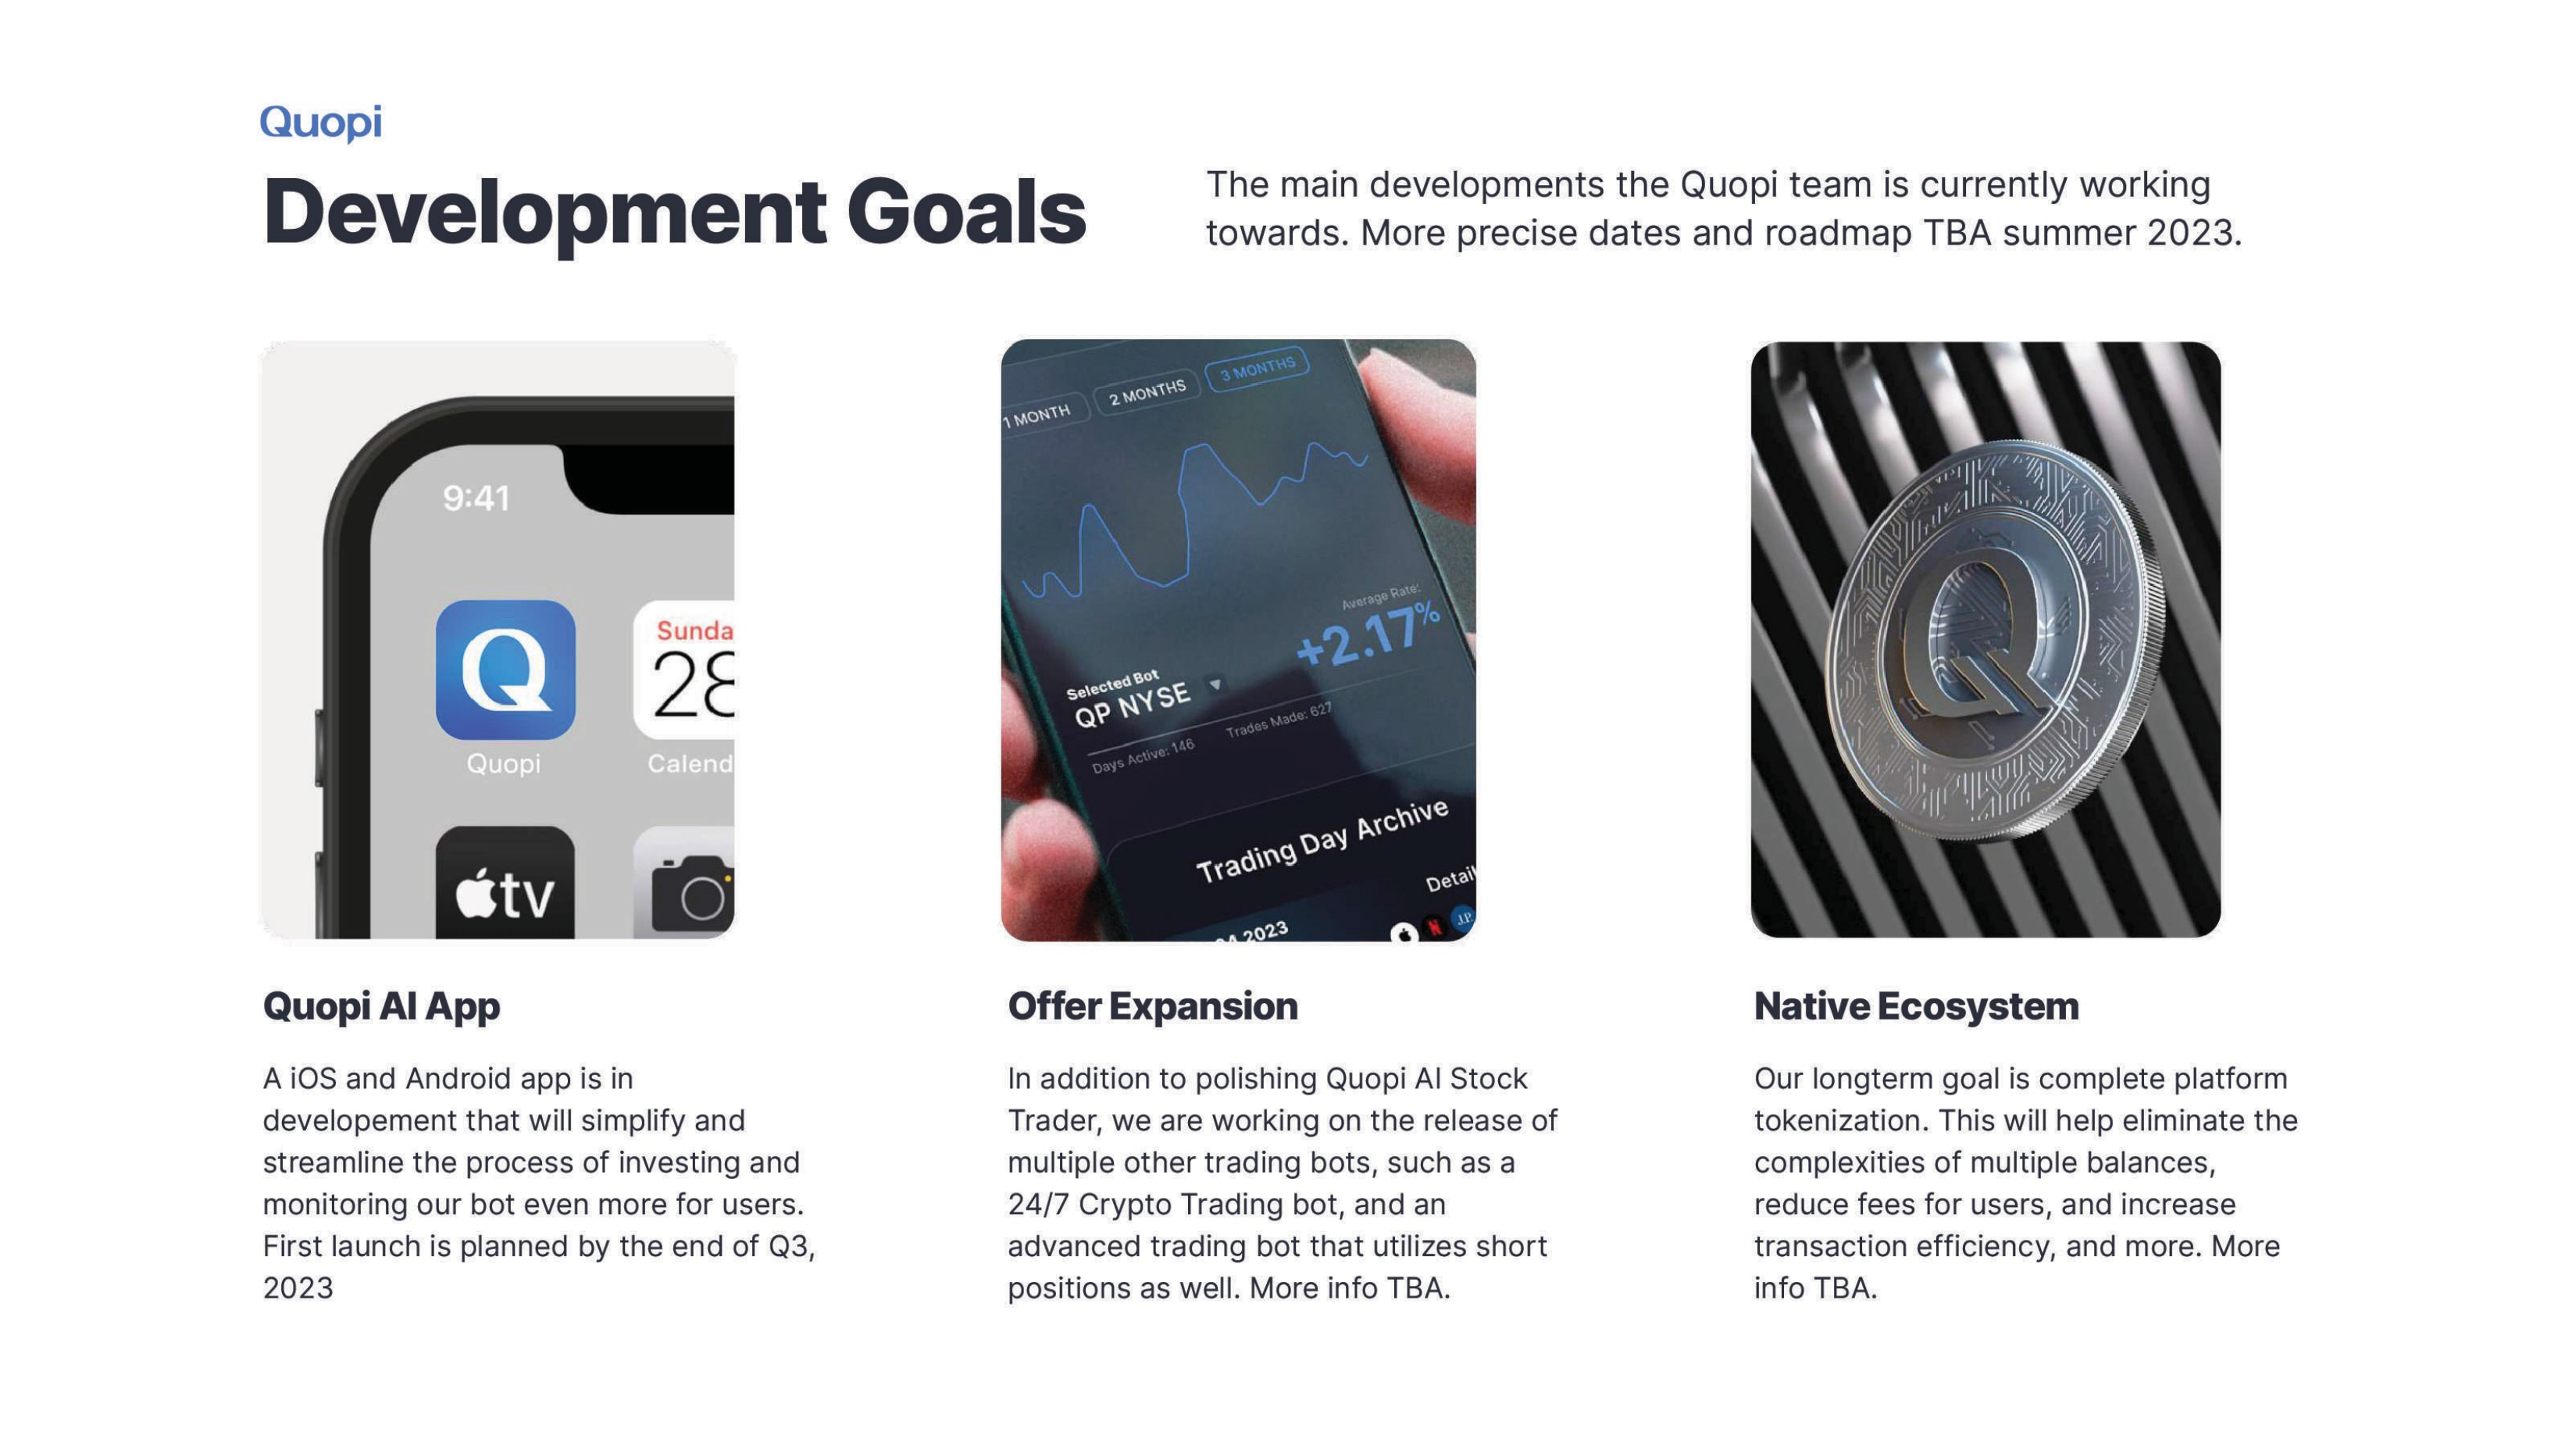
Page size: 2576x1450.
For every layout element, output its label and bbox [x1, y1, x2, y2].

picture [257, 102, 2299, 1308]
